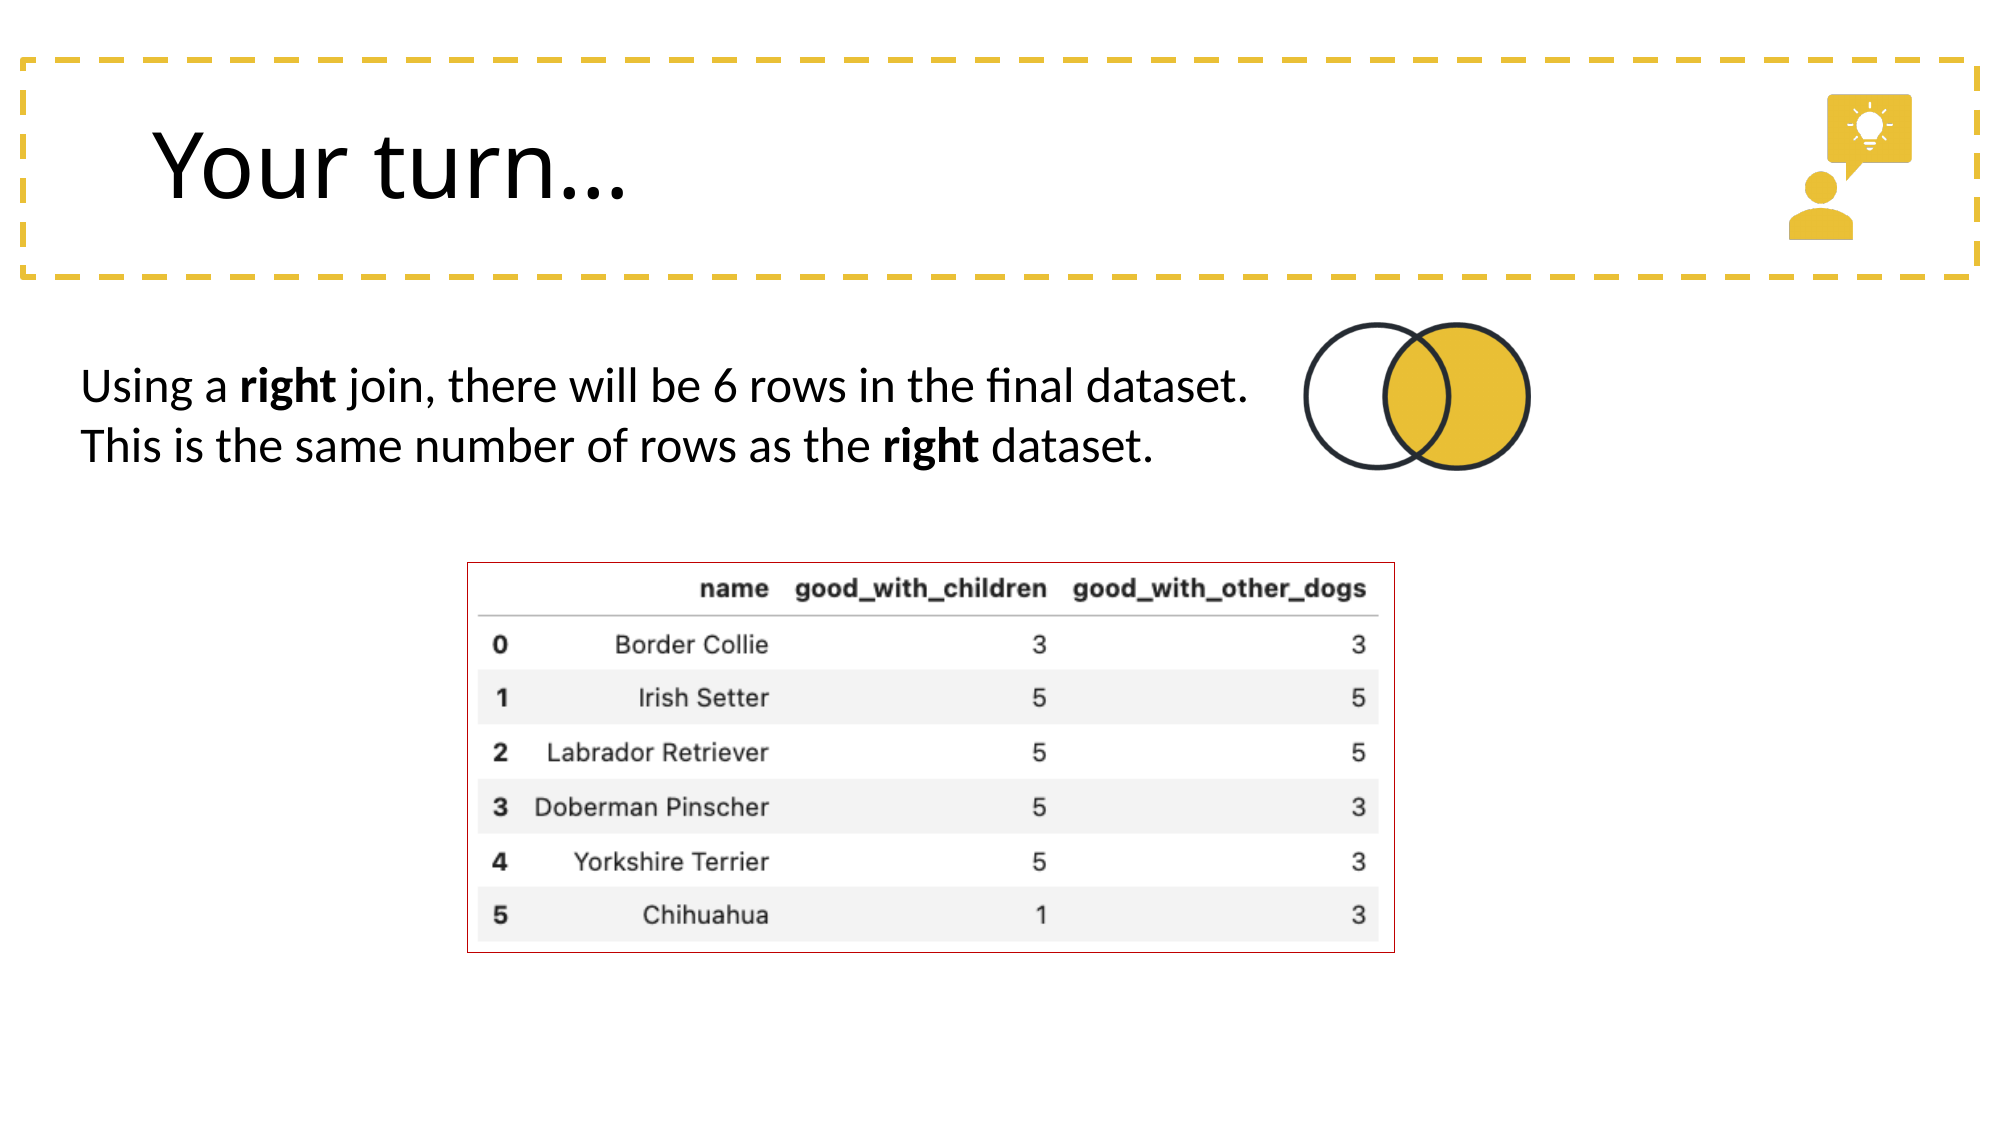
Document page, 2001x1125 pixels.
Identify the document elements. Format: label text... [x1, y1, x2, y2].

picture [467, 562, 1395, 953]
title Your turn… [137, 59, 1863, 278]
text_box Using a right join, there will be 6 rows in the final dataset. This is the same number of rows as the right dataset. [65, 344, 1270, 540]
picture [1302, 322, 1531, 471]
picture [1863, 78, 1938, 254]
